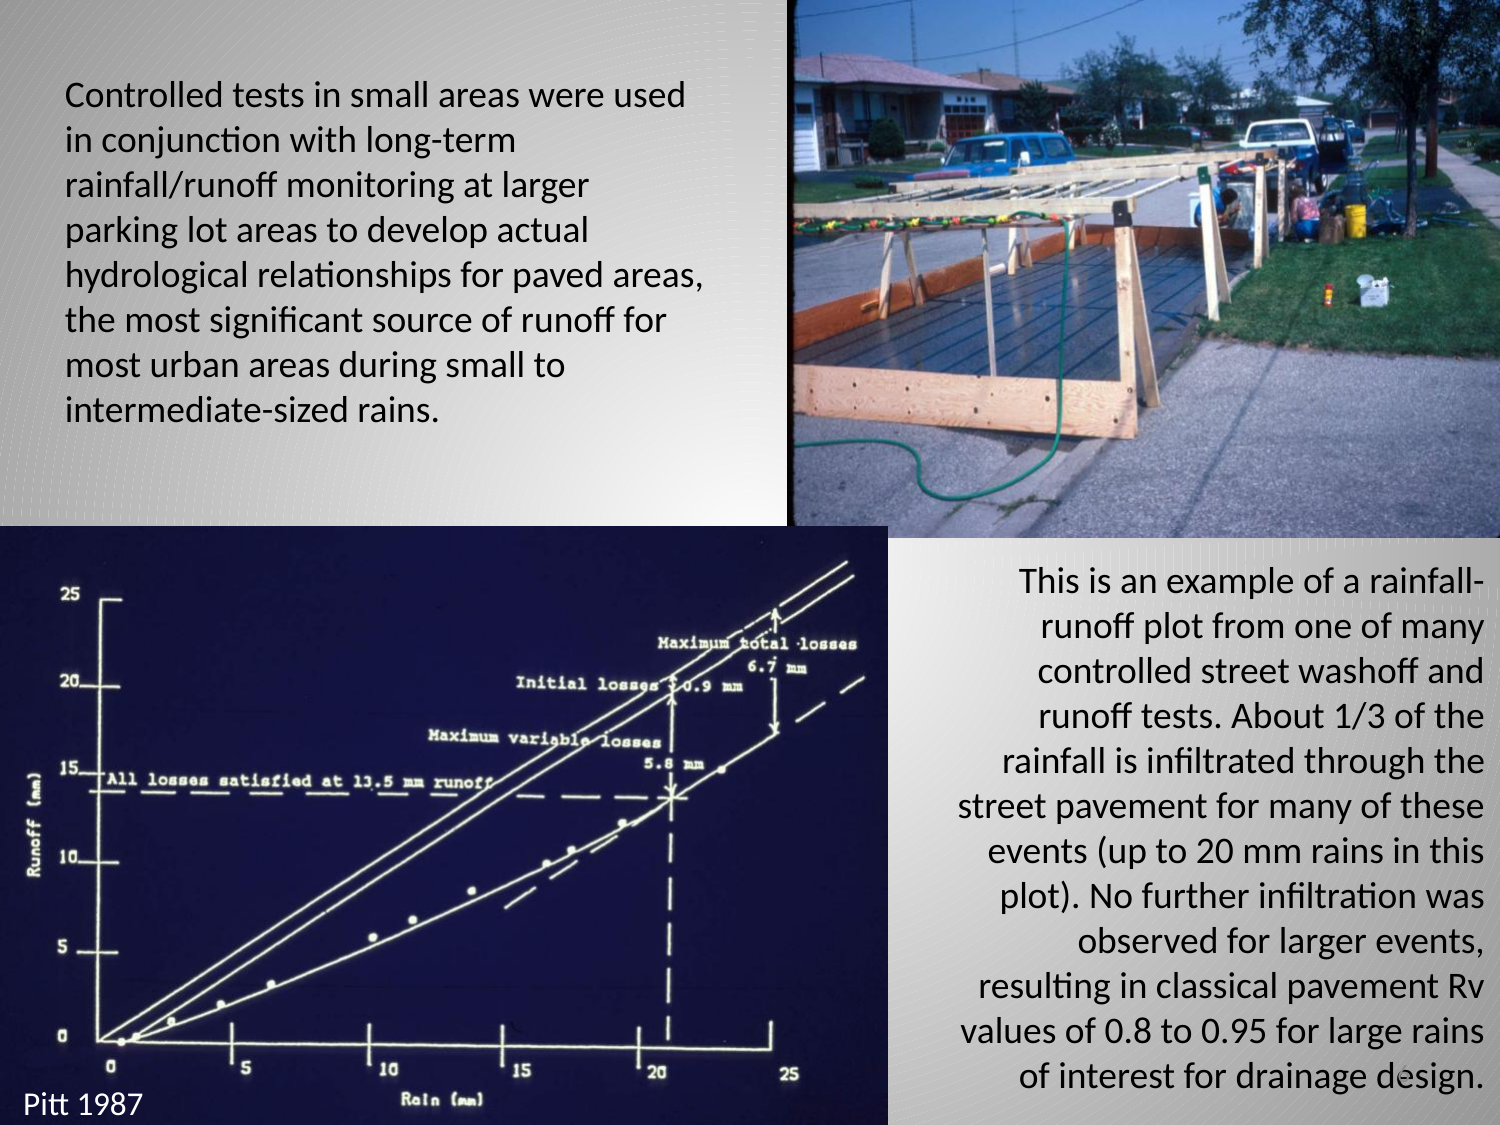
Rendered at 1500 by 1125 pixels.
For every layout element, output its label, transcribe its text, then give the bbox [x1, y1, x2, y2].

slide_number 6 [1074, 1042, 1425, 1103]
picture [0, 0, 1500, 1125]
text_box This is an example of a rainfall-runoff plot from one of many controlled street washoff and runoff tests. About 1/3 of the rainfall is infiltrated through the street pavement for many of these events (up to 20 mm rains in this plot). No further infiltration was observed for larger events, resulting in classical pavement Rv values of 0.8 to 0.95 for large rains of interest for drainage design. [940, 548, 1500, 1104]
text_box Controlled tests in small areas were used in conjunction with long-term rainfall/runoff monitoring at larger parking lot areas to develop actual hydrological relationships for paved areas, the most significant source of runoff for most urban areas during small to intermediate-sized rains. [49, 62, 727, 438]
